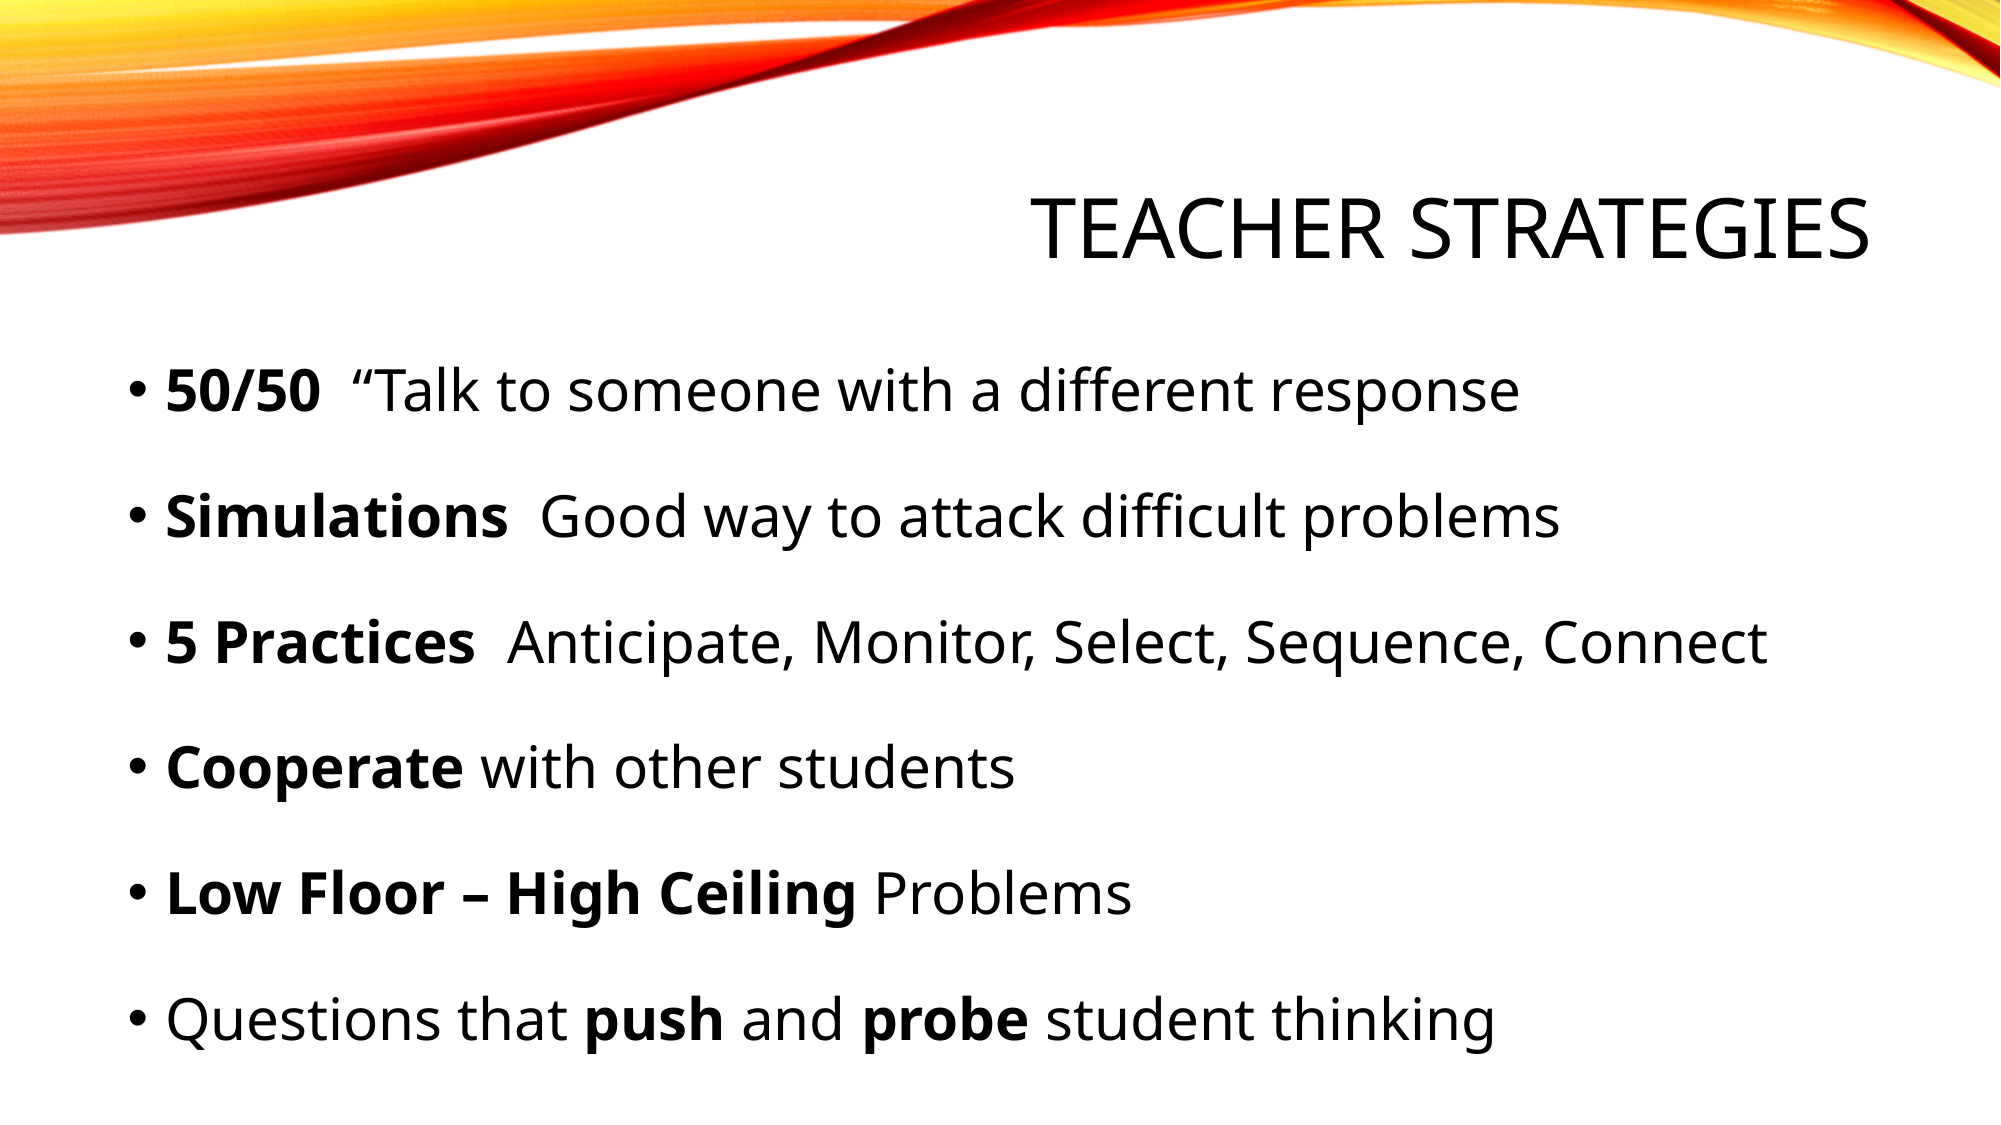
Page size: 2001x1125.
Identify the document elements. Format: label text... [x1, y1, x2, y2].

picture [0, 0, 2000, 237]
list 50/50 “Talk to someone with a different response Simulations Good way to attack difficult problems 5 Practices Anticipate, Monitor, Select, Sequence, Connect Cooperate with other students Low Floor – High Ceiling Problems Questions that push and probe student thinking [112, 310, 1888, 1068]
title Teacher strategies [474, 125, 1888, 310]
